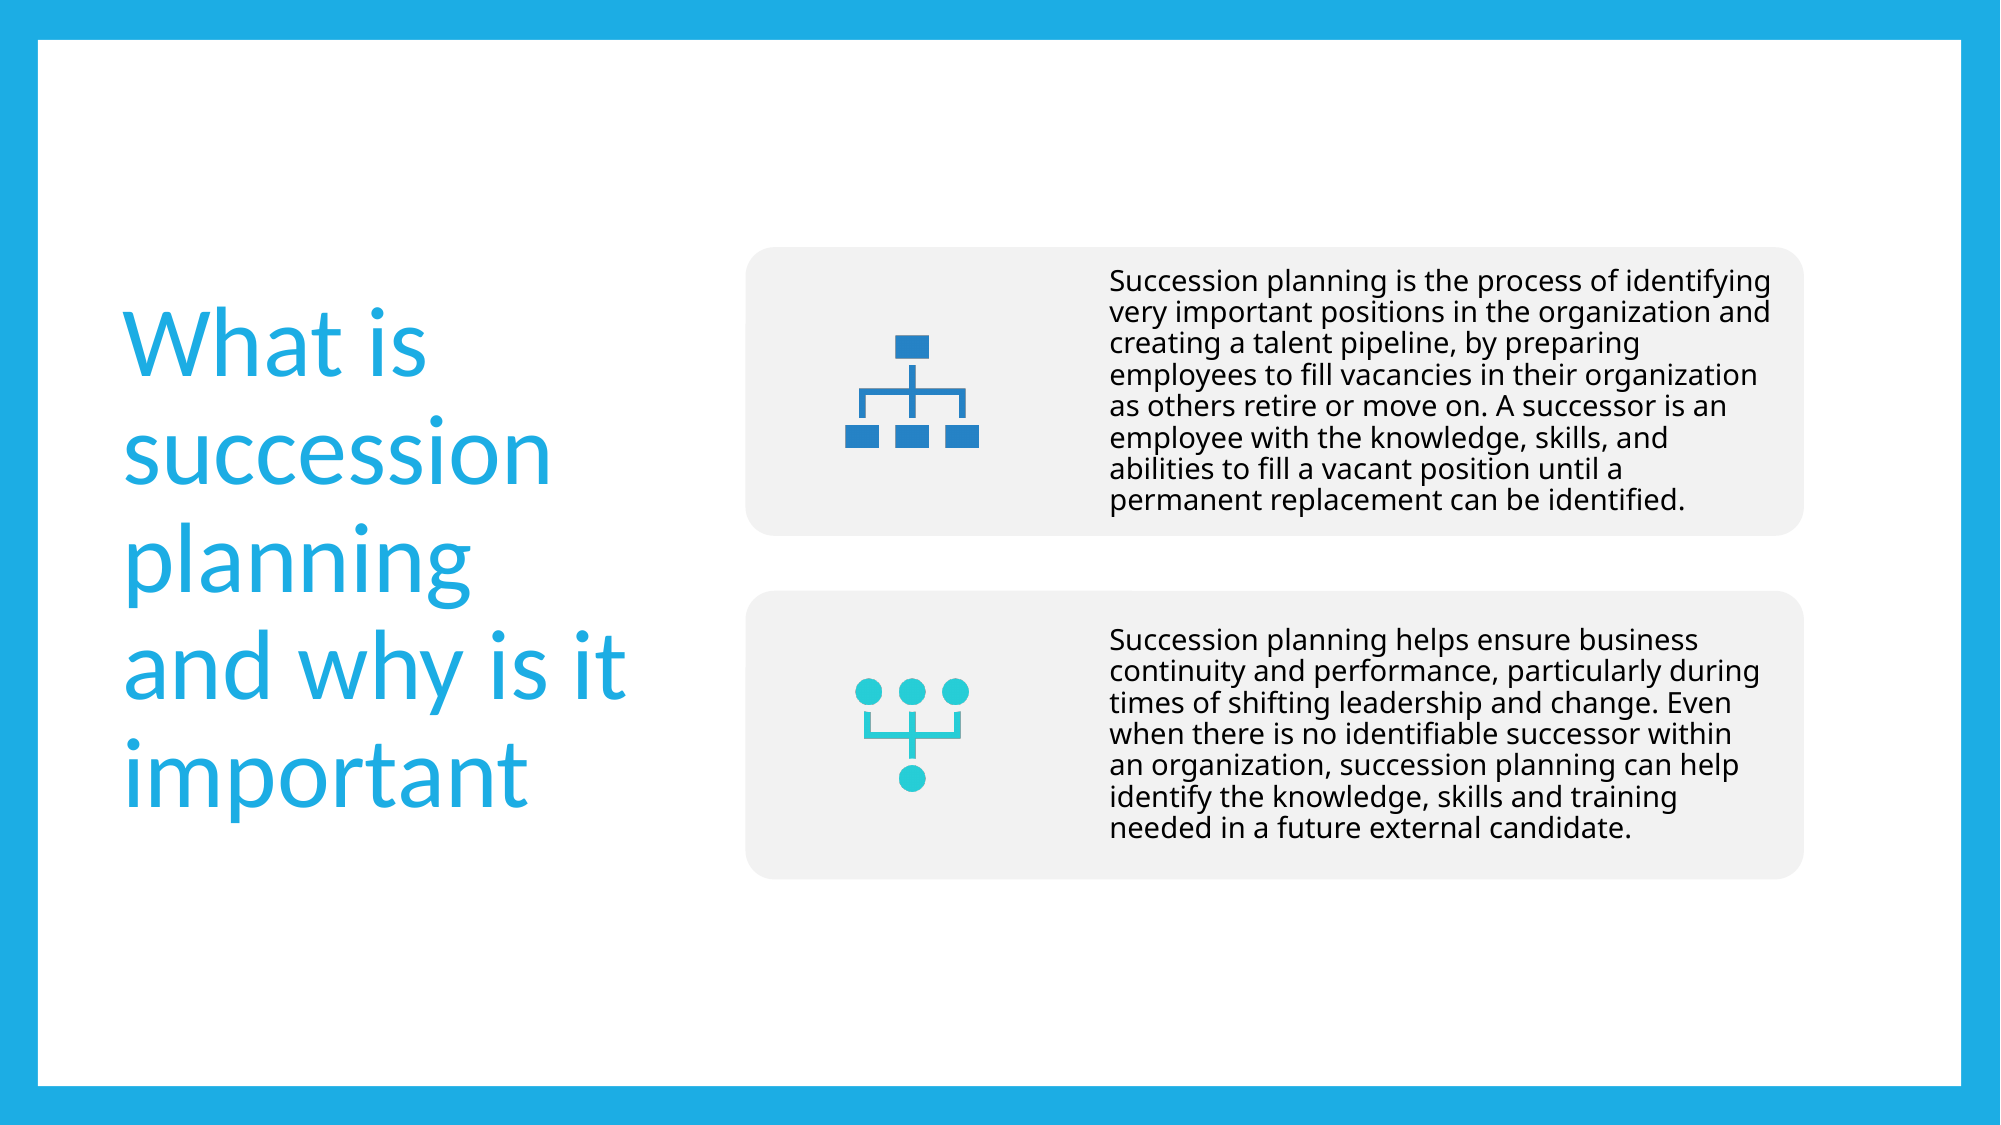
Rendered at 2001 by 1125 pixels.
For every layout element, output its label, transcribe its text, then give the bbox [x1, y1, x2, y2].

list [745, 196, 1805, 931]
title What is succession planning and why is it important [107, 99, 659, 1020]
